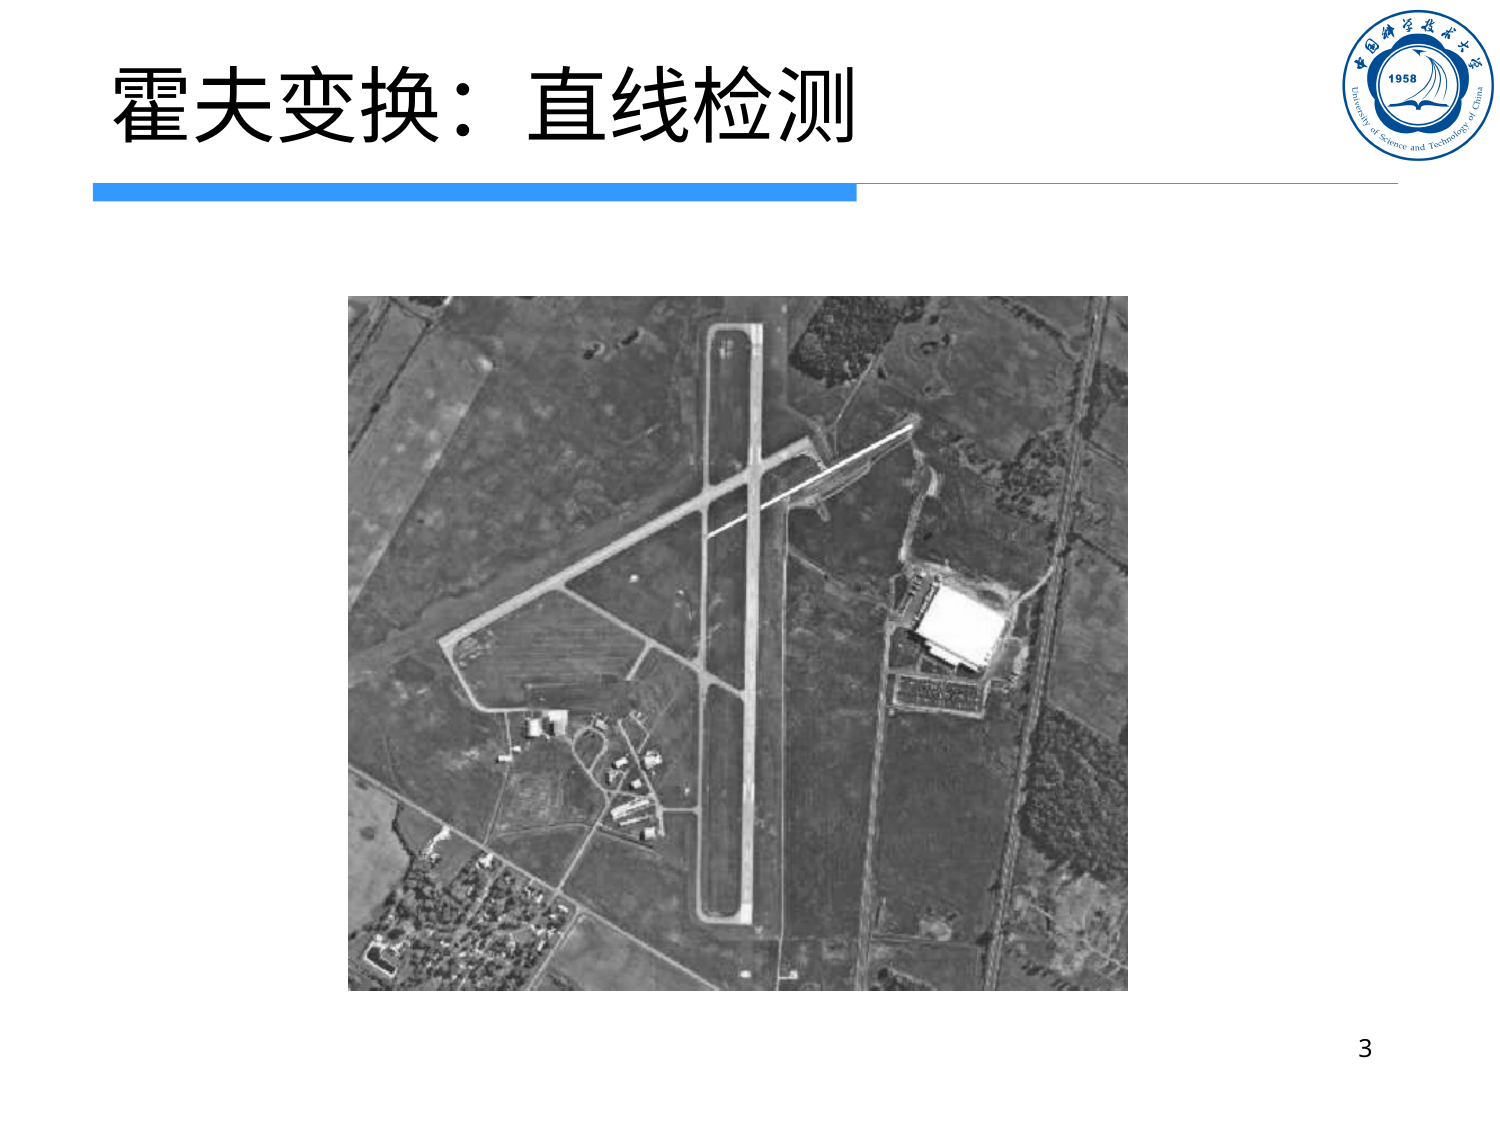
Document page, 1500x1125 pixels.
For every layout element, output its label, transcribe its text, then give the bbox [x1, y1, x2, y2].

picture [1339, 2, 1494, 161]
slide_number 3 [1074, 1025, 1388, 1100]
title 霍夫变换：直线检测 [94, 50, 1407, 161]
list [348, 296, 1129, 991]
